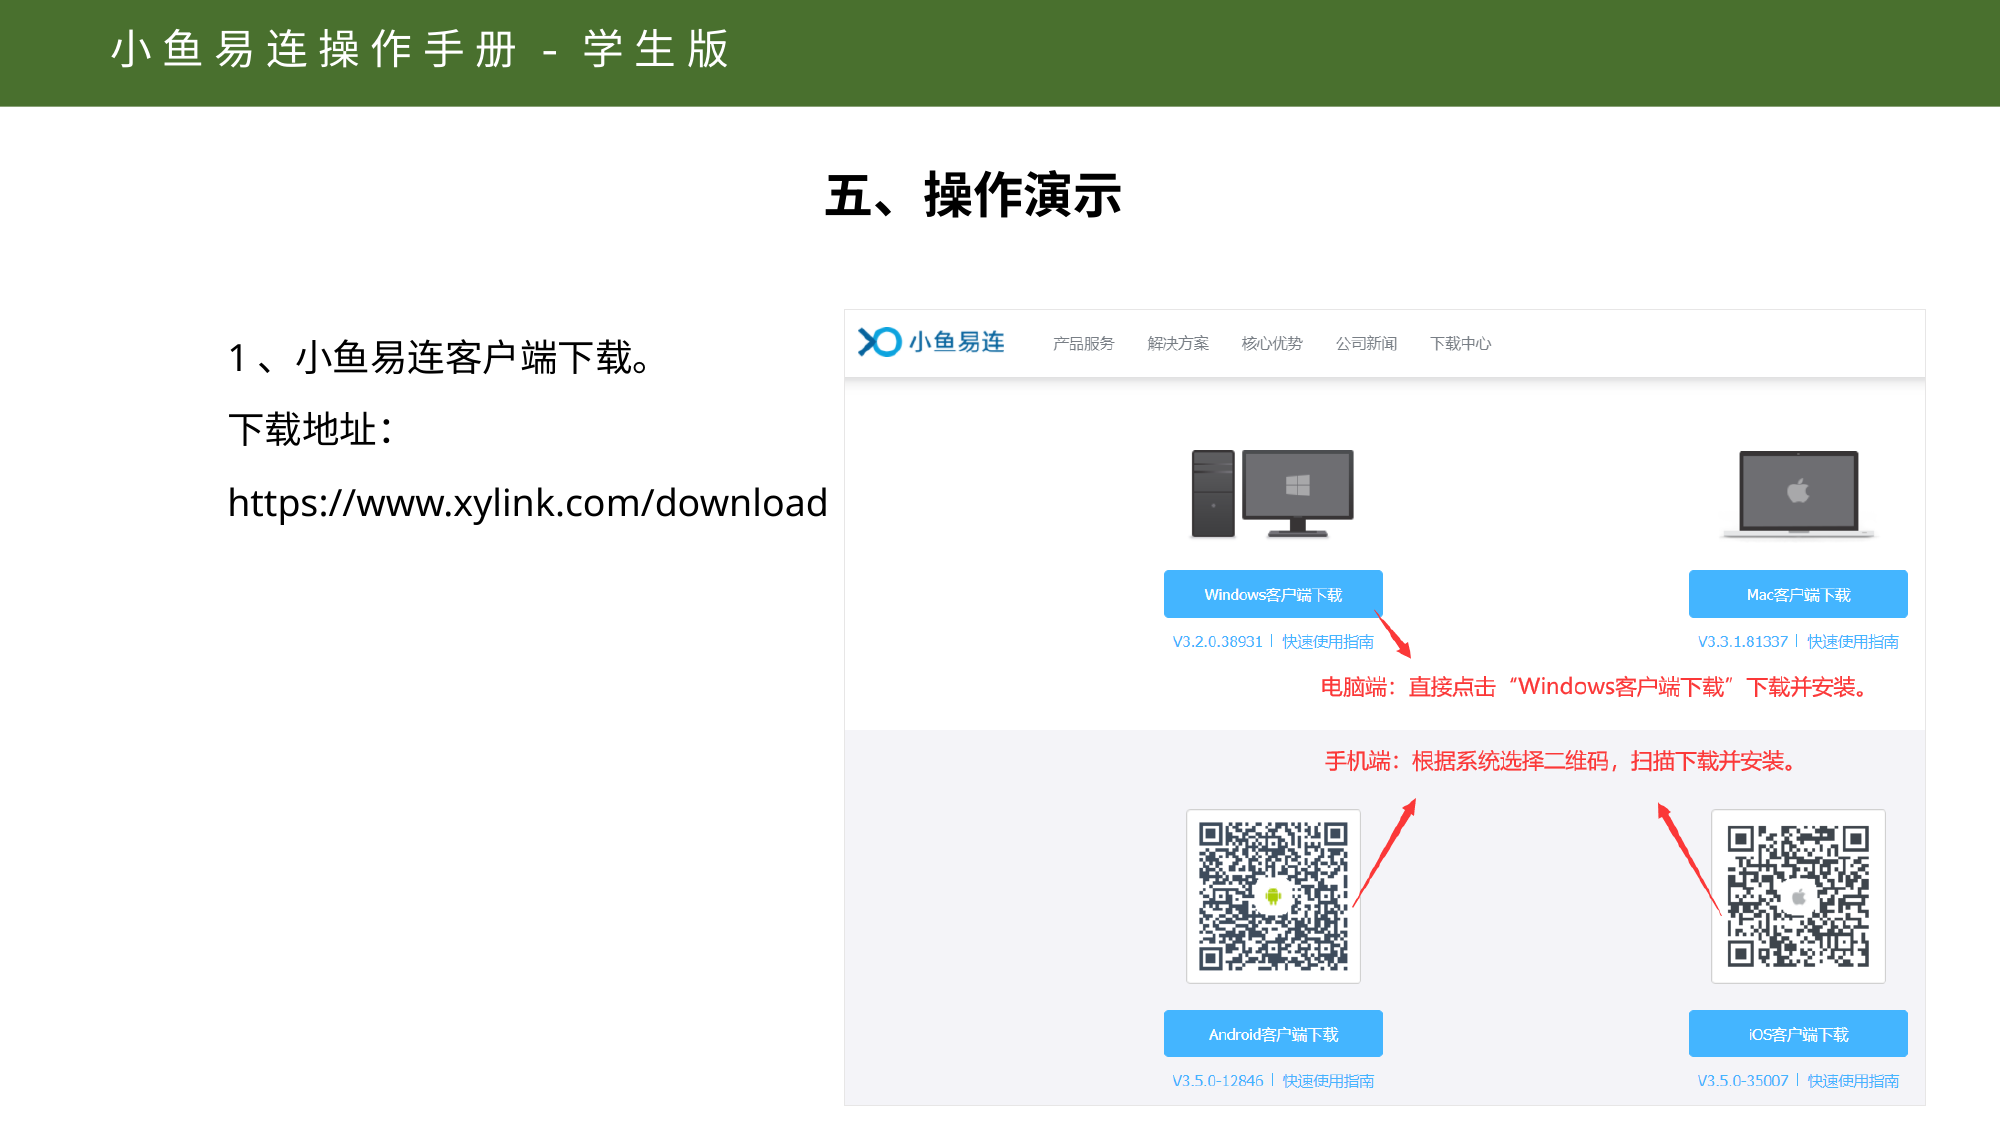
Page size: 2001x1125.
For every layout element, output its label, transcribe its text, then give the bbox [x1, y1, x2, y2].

text_box 小鱼易连操作手册-学生版 [95, 15, 1345, 81]
picture [843, 309, 1926, 1106]
text_box 1、小鱼易连客户端下载。 下载地址： https://www.xylink.com/download [154, 298, 891, 532]
text_box 五、操作演示 [808, 155, 1239, 231]
text_box [0, 0, 2000, 108]
